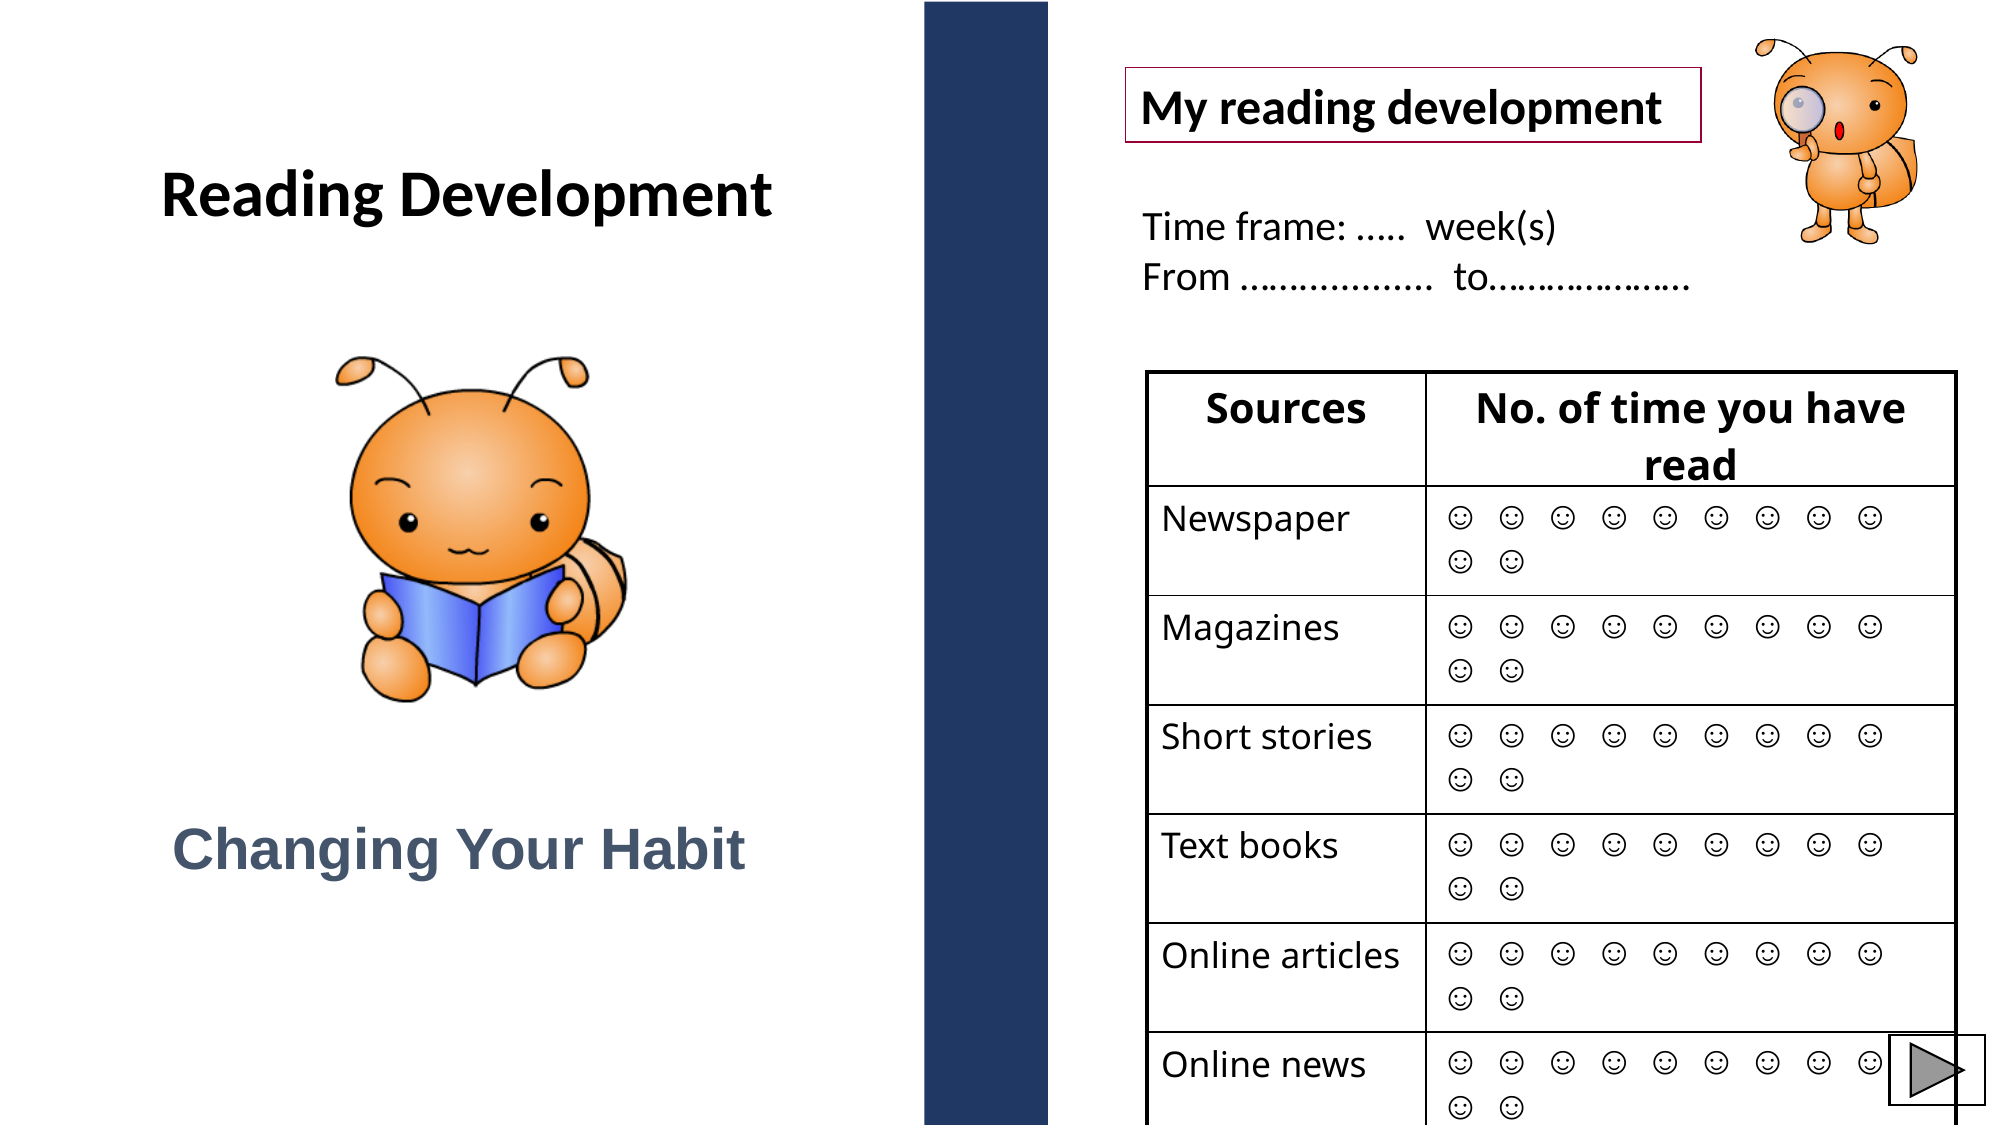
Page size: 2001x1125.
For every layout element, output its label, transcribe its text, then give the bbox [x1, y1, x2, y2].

table_cell Short stories [1149, 706, 1425, 813]
table_cell ☺ ☺ ☺ ☺ ☺ ☺ ☺ ☺ ☺ ☺ ☺ [1427, 706, 1954, 813]
text_box [923, 1, 1049, 1125]
table_header No. of time you have read [1427, 374, 1954, 485]
text_box Time frame: ….. week(s) From ……............. to………………… [1125, 190, 1945, 308]
table_cell ☺ ☺ ☺ ☺ ☺ ☺ ☺ ☺ ☺ ☺ ☺ [1427, 487, 1954, 595]
table_cell ☺ ☺ ☺ ☺ ☺ ☺ ☺ ☺ ☺ ☺ ☺ [1427, 924, 1954, 1031]
text_box My reading development [1125, 67, 1702, 143]
text_box Reading Development [105, 141, 830, 239]
table_cell ☺ ☺ ☺ ☺ ☺ ☺ ☺ ☺ ☺ ☺ ☺ [1427, 815, 1954, 922]
picture [335, 355, 629, 704]
text_box [1958, 1034, 1986, 1106]
table_cell ☺ ☺ ☺ ☺ ☺ ☺ ☺ ☺ ☺ ☺ ☺ [1427, 1033, 1954, 1125]
table_cell Online articles [1149, 924, 1425, 1031]
table_cell Magazines [1149, 596, 1425, 704]
picture [1755, 38, 1918, 245]
table_cell Online news [1149, 1033, 1425, 1125]
text_box Changing Your Habit [77, 839, 858, 960]
table_cell Newspaper [1149, 487, 1425, 595]
table_cell ☺ ☺ ☺ ☺ ☺ ☺ ☺ ☺ ☺ ☺ ☺ [1427, 596, 1954, 704]
table_header Sources [1149, 374, 1425, 485]
table_cell Text books [1149, 815, 1425, 922]
